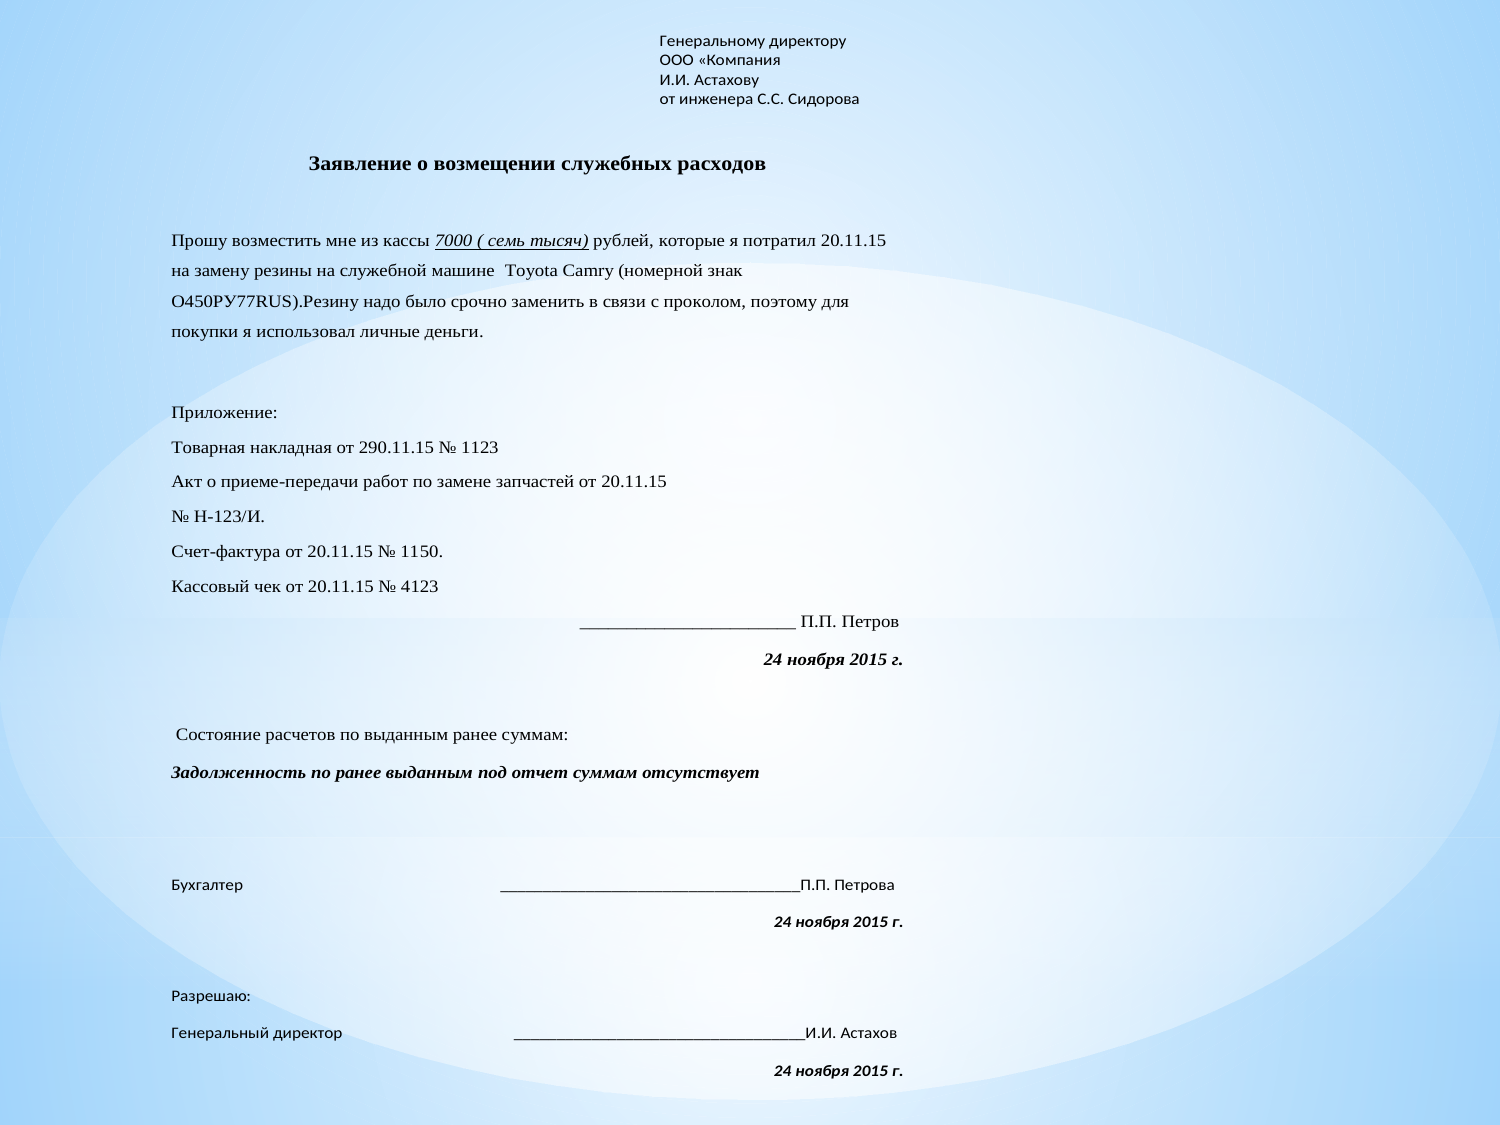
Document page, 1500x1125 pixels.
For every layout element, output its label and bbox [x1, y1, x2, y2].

list [170, 30, 904, 1099]
